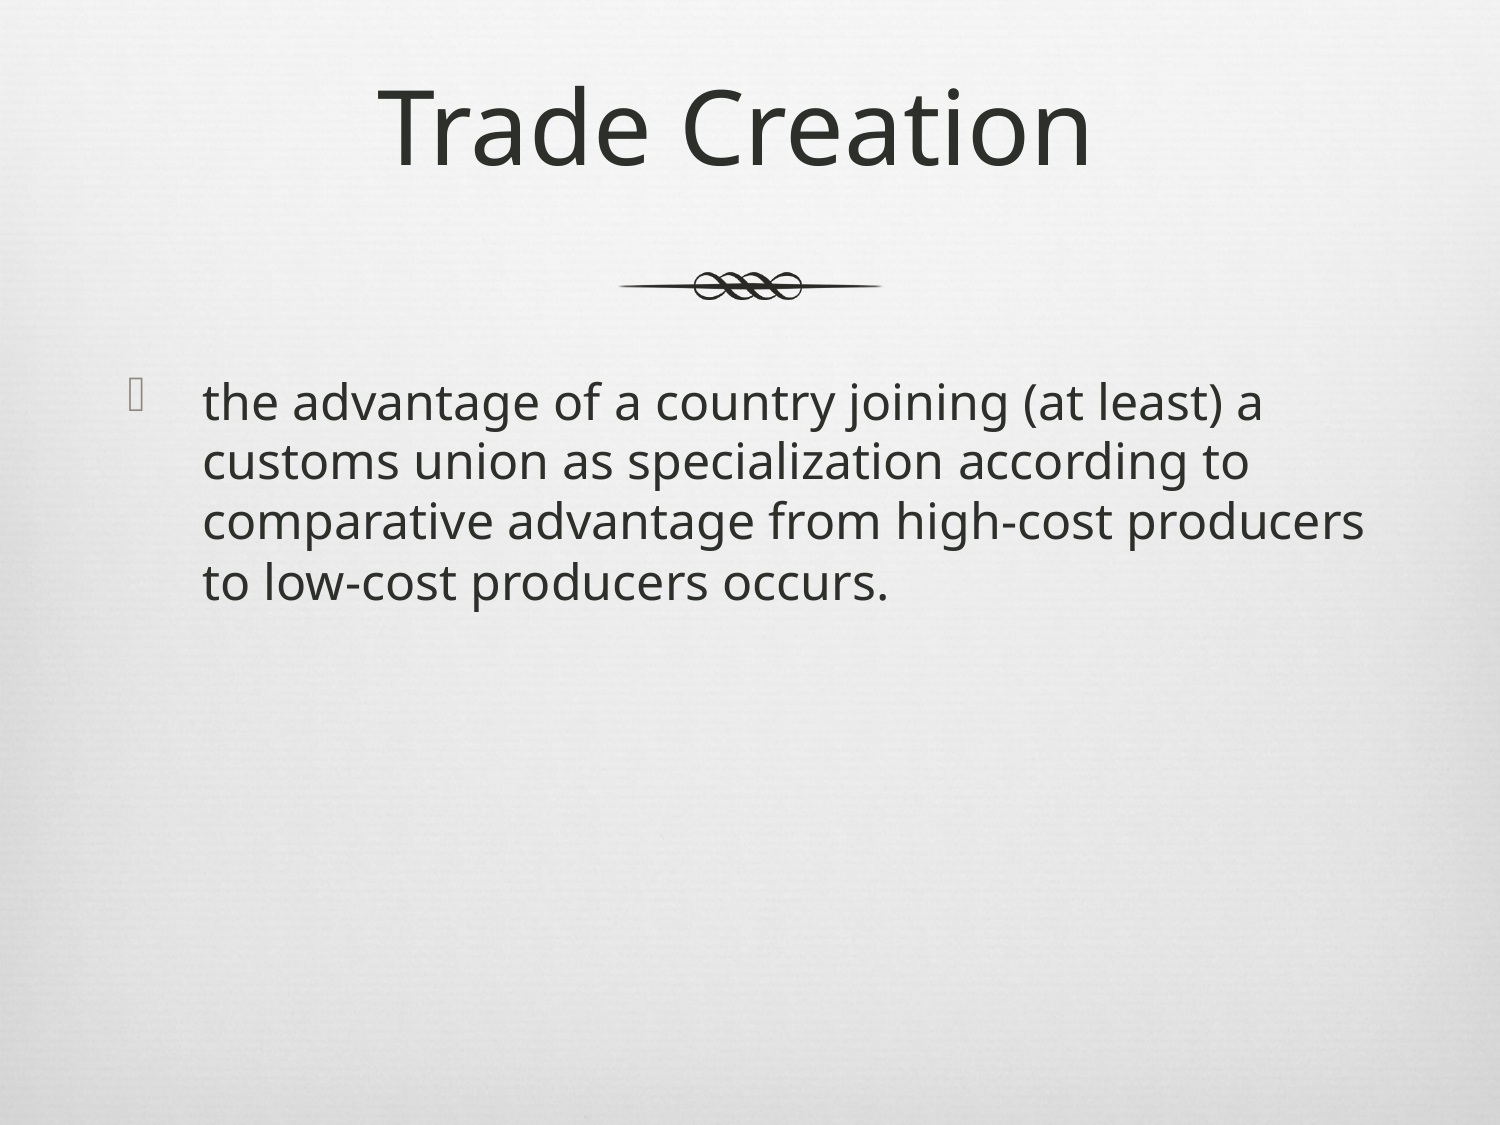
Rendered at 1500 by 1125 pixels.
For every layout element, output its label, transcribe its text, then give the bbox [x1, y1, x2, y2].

picture [615, 272, 885, 300]
title Trade Creation [112, 11, 1388, 236]
list the advantage of a country joining (at least) a customs union as specialization according to comparative advantage from high-cost producers to low-cost producers occurs. [112, 362, 1388, 963]
